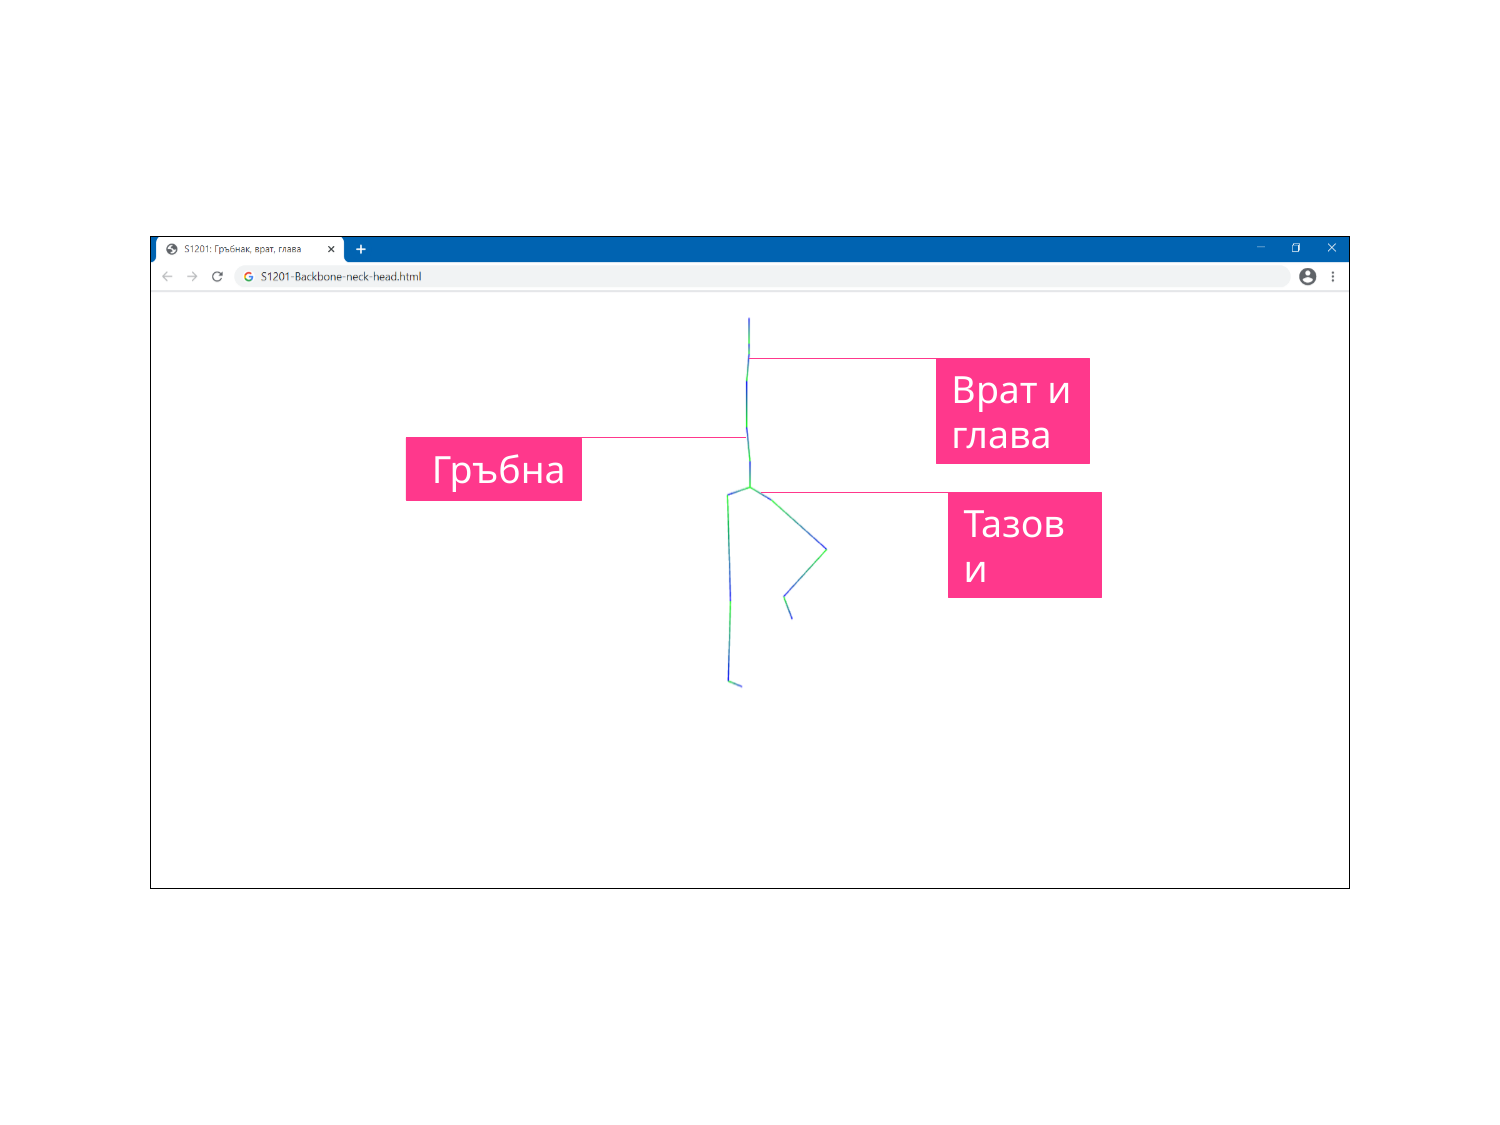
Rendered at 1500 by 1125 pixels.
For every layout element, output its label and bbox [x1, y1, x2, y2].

text_box [760, 491, 1102, 598]
text_box [405, 437, 747, 501]
text_box [748, 357, 1090, 464]
picture [149, 236, 1351, 889]
